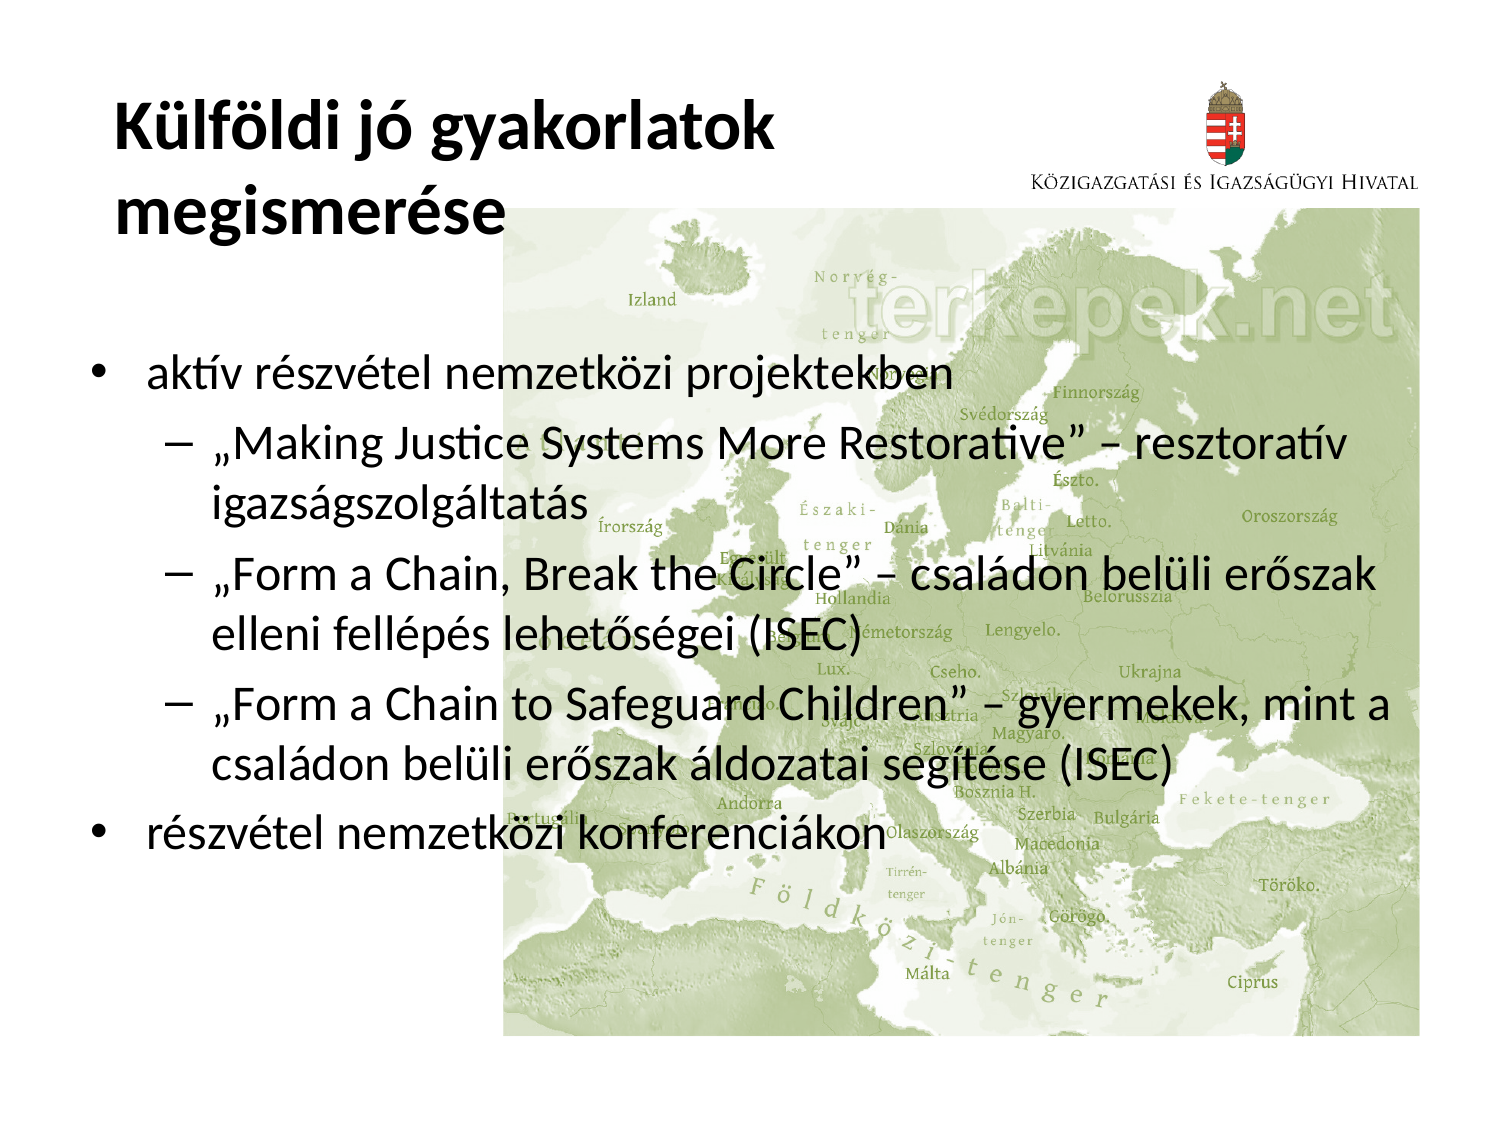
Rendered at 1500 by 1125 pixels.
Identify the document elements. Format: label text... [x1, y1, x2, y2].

picture [503, 207, 1420, 1037]
picture [1031, 81, 1418, 189]
list aktív részvétel nemzetközi projektekben „Making Justice Systems More Restorative” – resztoratív igazságszolgáltatás „Form a Chain, Break the Circle” – családon belüli erőszak elleni fellépés lehetőségei (ISEC) „Form a Chain to Safeguard Children” – gyermekek, mint a családon belüli erőszak áldozatai segítése (ISEC) részvétel nemzetközi konferenciákon [75, 262, 498, 1005]
text_box Külföldi jó gyakorlatok megismerése [99, 70, 1450, 258]
